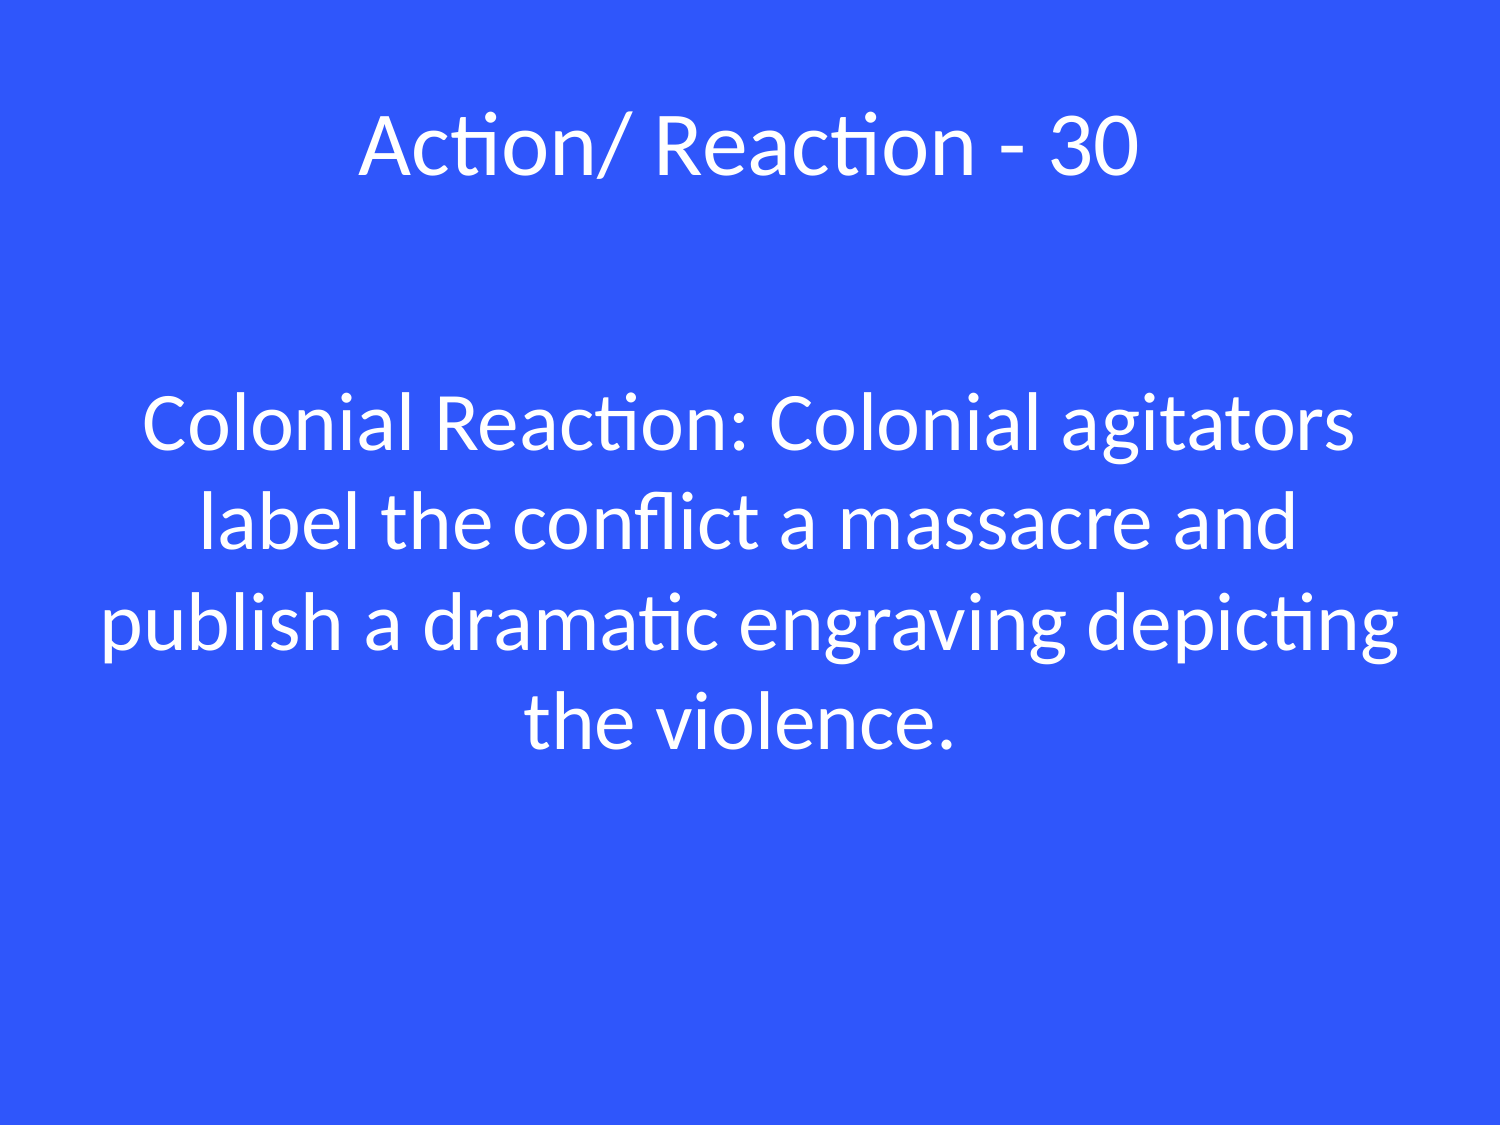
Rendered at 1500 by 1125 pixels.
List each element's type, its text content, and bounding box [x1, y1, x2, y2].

list Colonial Reaction: Colonial agitators label the conflict a massacre and publish a dramatic engraving depicting the violence. [75, 262, 1425, 1005]
title Action/ Reaction - 30 [75, 45, 1425, 233]
